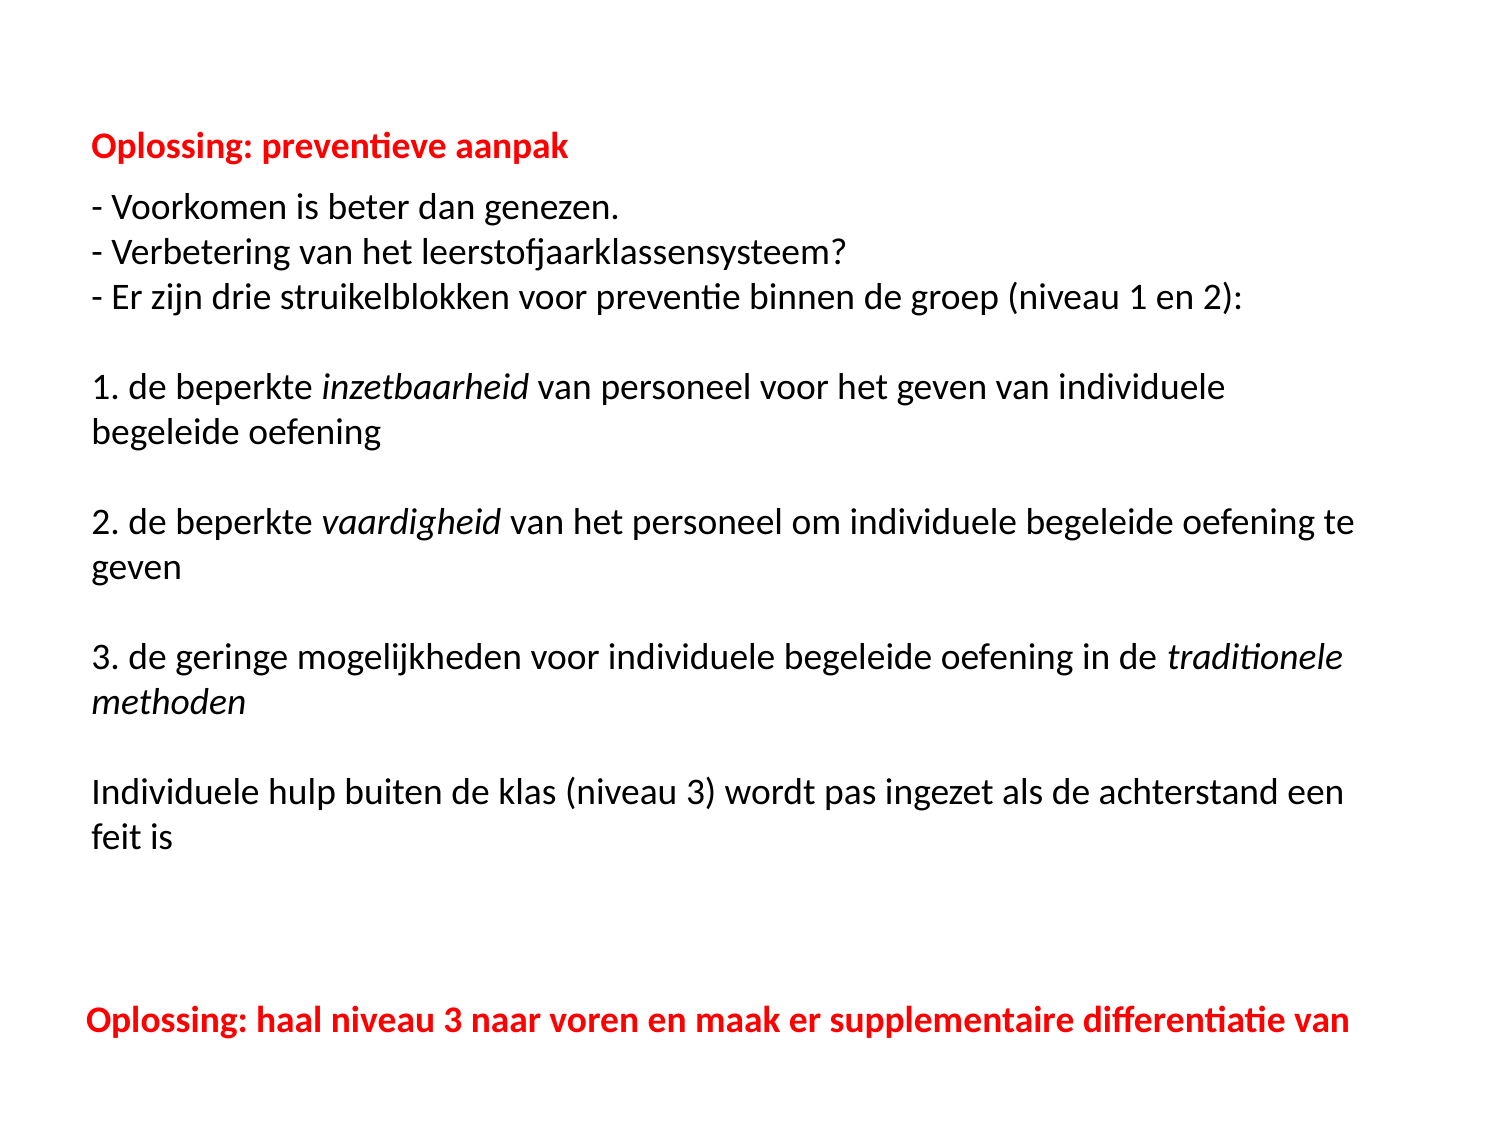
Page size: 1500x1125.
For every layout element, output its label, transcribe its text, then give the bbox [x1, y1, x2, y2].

text_box Oplossing: haal niveau 3 naar voren en maak er supplementaire differentiatie van [71, 987, 1383, 1048]
text_box - Voorkomen is beter dan genezen. - Verbetering van het leerstofjaarklassensysteem? - Er zijn drie struikelblokken voor preventie binnen de groep (niveau 1 en 2): 1. de beperkte inzetbaarheid van personeel voor het geven van individuele begeleide oefening 2. de beperkte vaardigheid van het personeel om individuele begeleide oefening te geven 3. de geringe mogelijkheden voor individuele begeleide oefening in de traditionele methoden Individuele hulp buiten de klas (niveau 3) wordt pas ingezet als de achterstand een feit is [76, 174, 1388, 865]
text_box Oplossing: preventieve aanpak [76, 113, 1388, 174]
